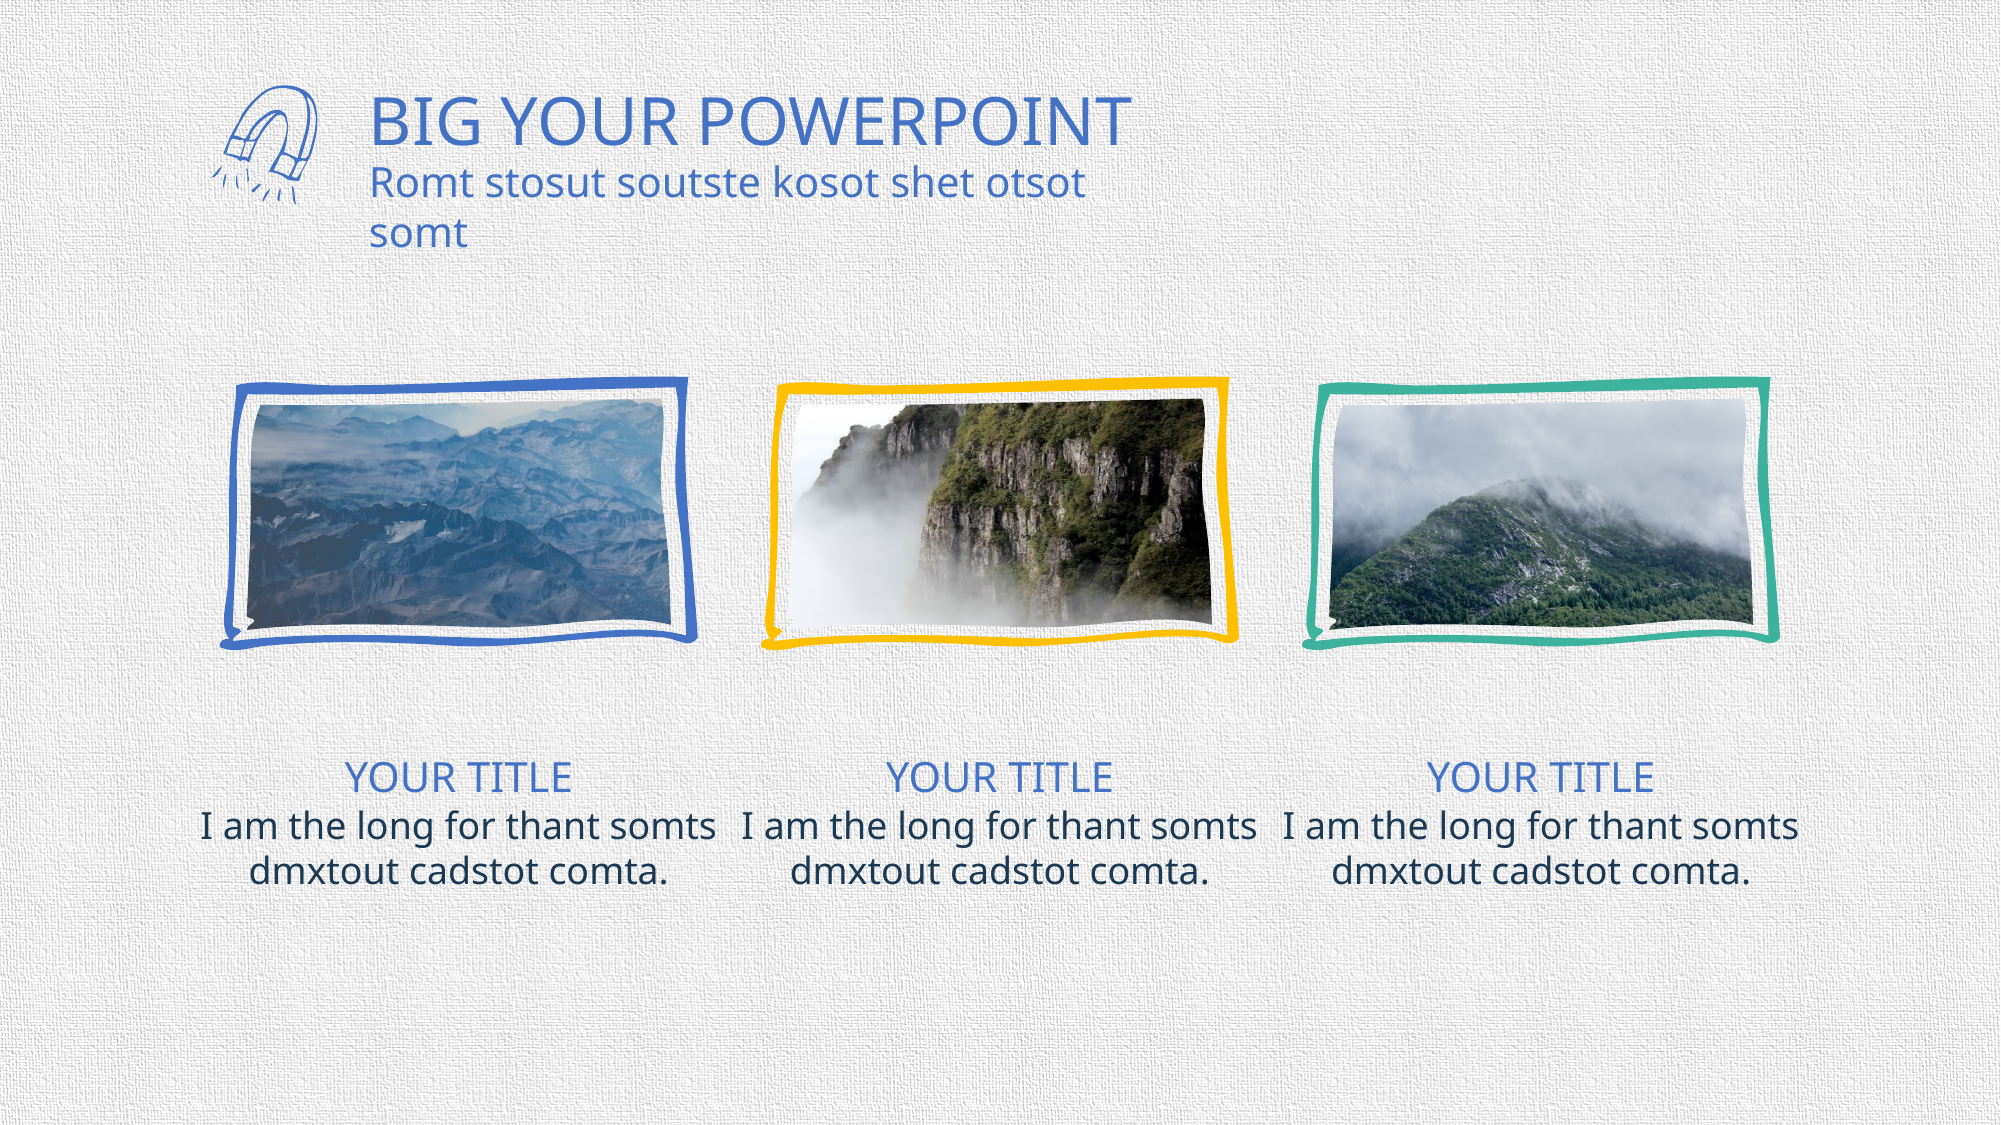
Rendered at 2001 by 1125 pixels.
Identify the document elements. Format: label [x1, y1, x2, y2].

text_box [1302, 376, 1781, 651]
text_box [219, 376, 698, 651]
text_box [182, 743, 723, 901]
text_box [354, 71, 1188, 215]
text_box [211, 81, 318, 205]
text_box [723, 743, 1264, 901]
text_box [761, 376, 1239, 651]
picture [0, 0, 2001, 1125]
text_box [1264, 743, 1818, 901]
